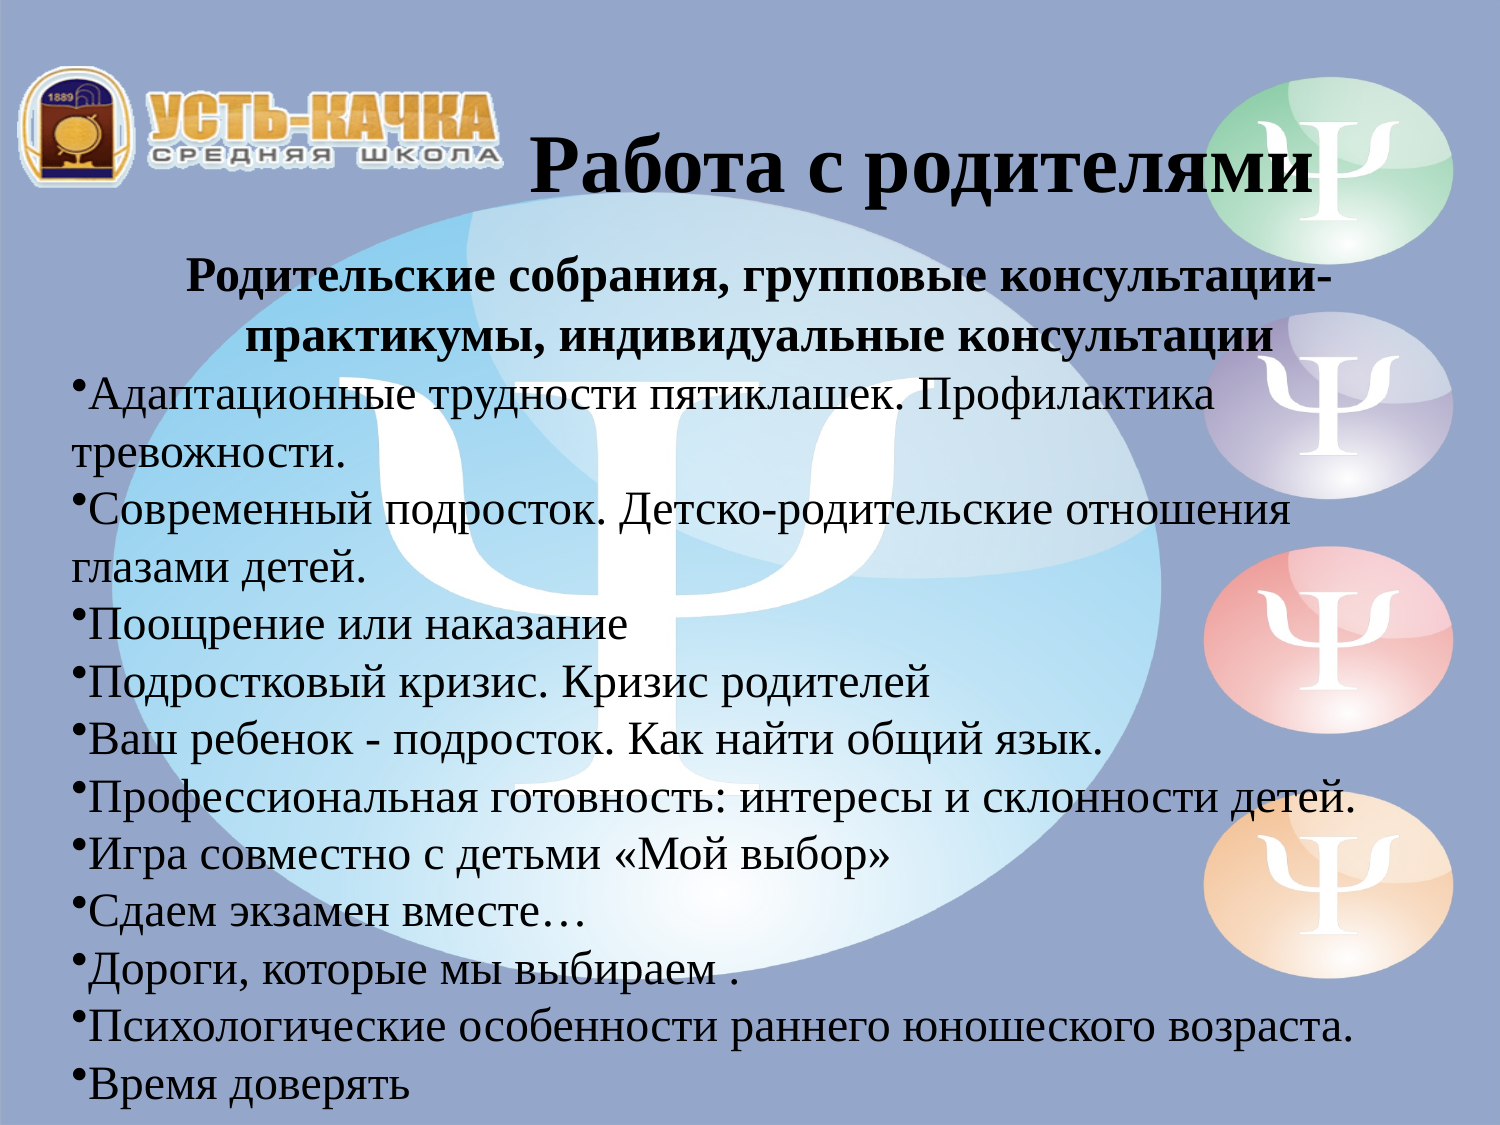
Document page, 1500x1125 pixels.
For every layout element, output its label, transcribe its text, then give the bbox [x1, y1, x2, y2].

title Работа с родителями [174, 44, 1463, 216]
picture [17, 66, 505, 189]
list Родительские собрания, групповые консультации-практикумы, индивидуальные консультации Адаптационные трудности пятиклашек. Профилактика тревожности. Современный подросток. Детско-родительские отношения глазами детей. Поощрение или наказание Подростковый кризис. Кризис родителей Ваш ребенок - подросток. Как найти общий язык. Профессиональная готовность: интересы и склонности детей. Игра совместно с детьми «Мой выбор» Сдаем экзамен вместе… Дороги, которые мы выбираем . Психологические особенности раннего юношеского возраста. Время доверять [56, 234, 1463, 1006]
